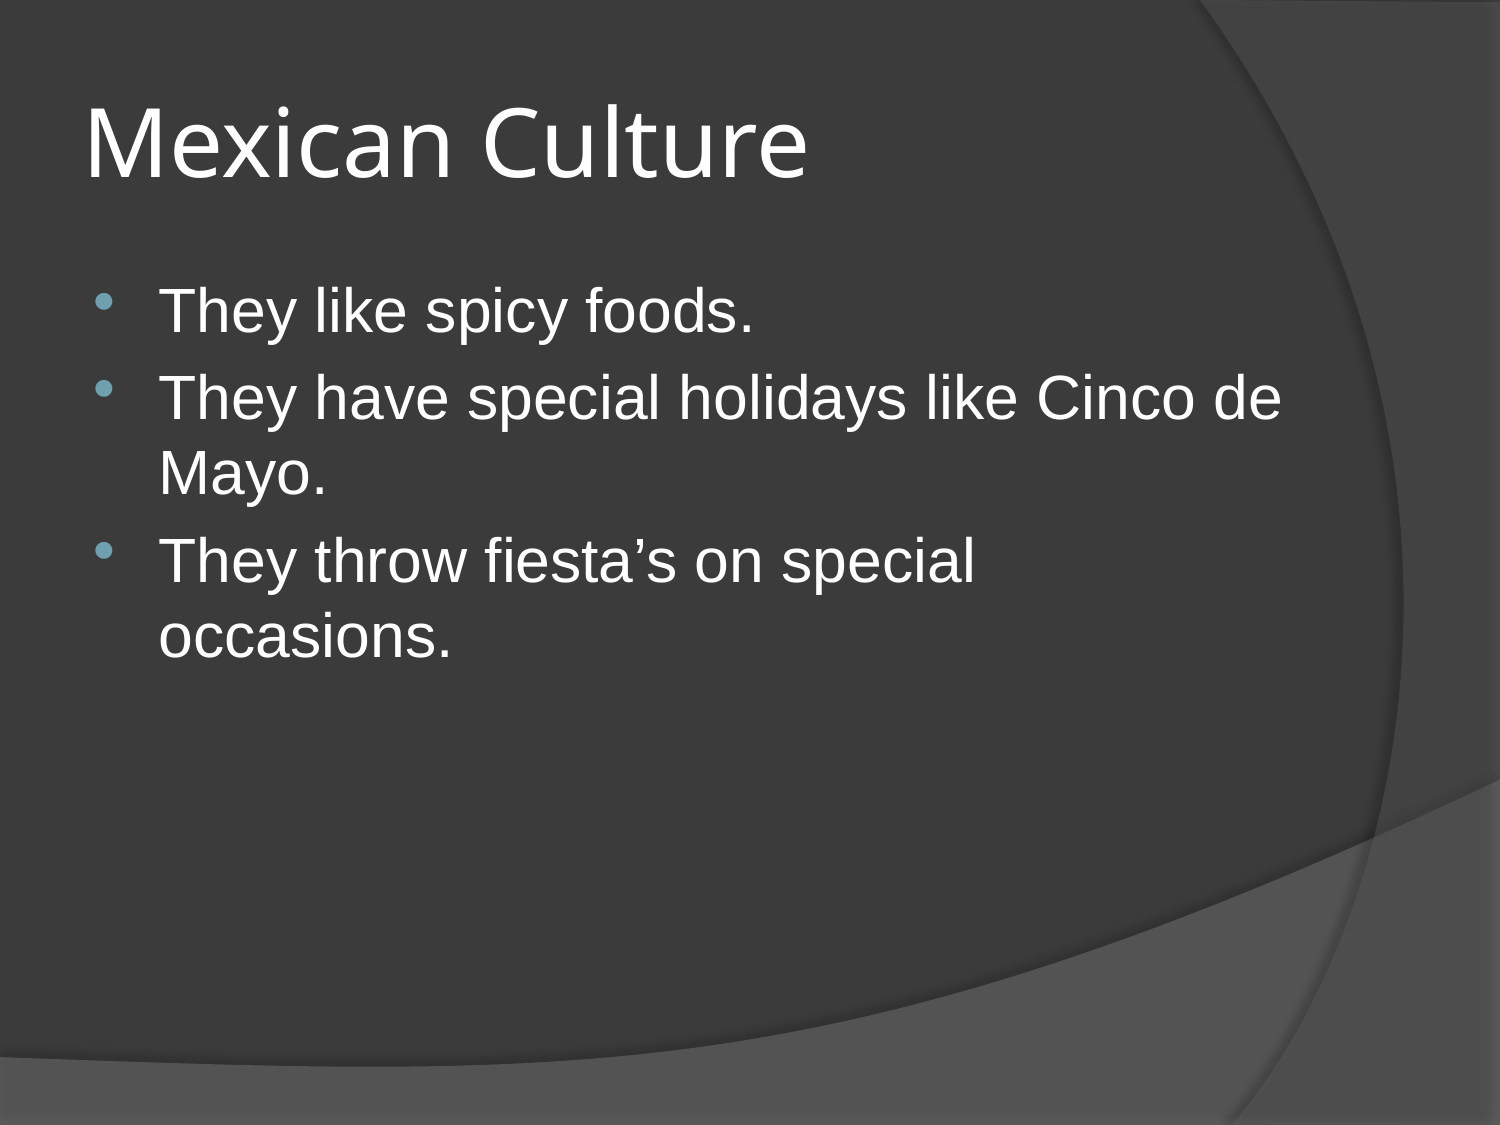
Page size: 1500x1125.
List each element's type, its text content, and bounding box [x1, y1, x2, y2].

title Mexican Culture [75, 45, 1300, 233]
list They like spicy foods. They have special holidays like Cinco de Mayo. They throw fiesta’s on special occasions. [75, 262, 1300, 1005]
